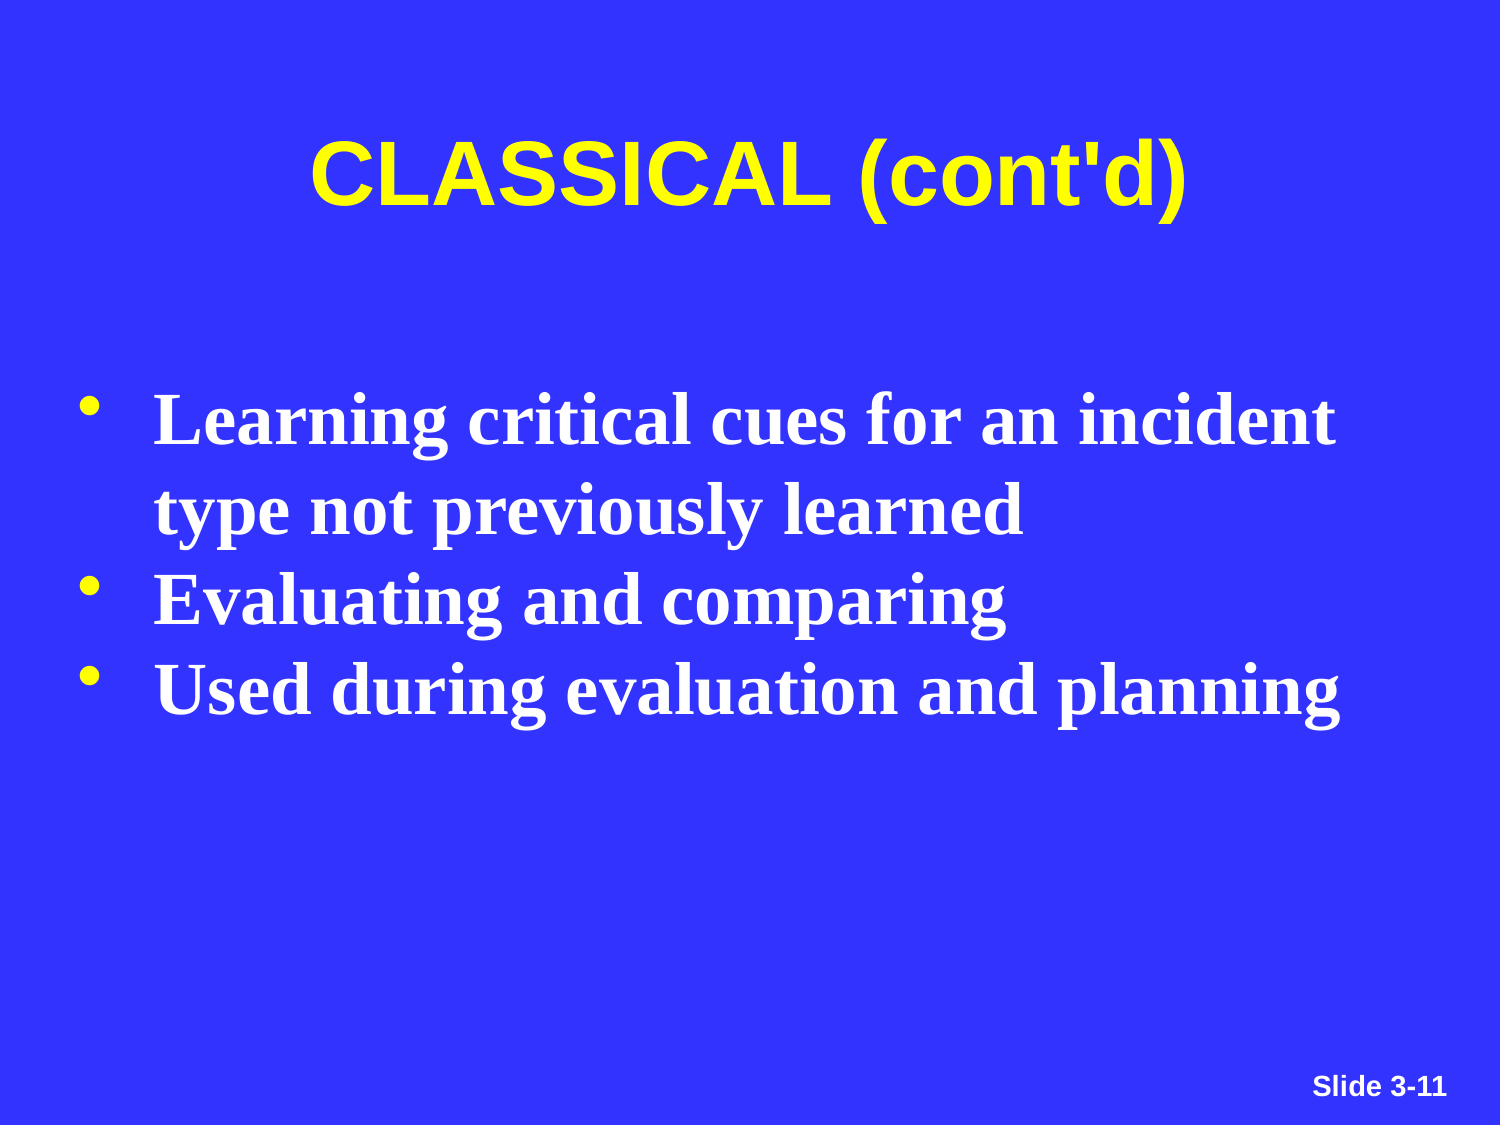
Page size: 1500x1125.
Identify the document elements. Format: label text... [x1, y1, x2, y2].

list Learning critical cues for an incident type not previously learned Evaluating and comparing Used during evaluation and planning [62, 362, 1410, 826]
text_box CLASSICAL (cont'd) [74, 75, 1425, 263]
slide_number Slide 3-11 [1112, 1059, 1463, 1125]
